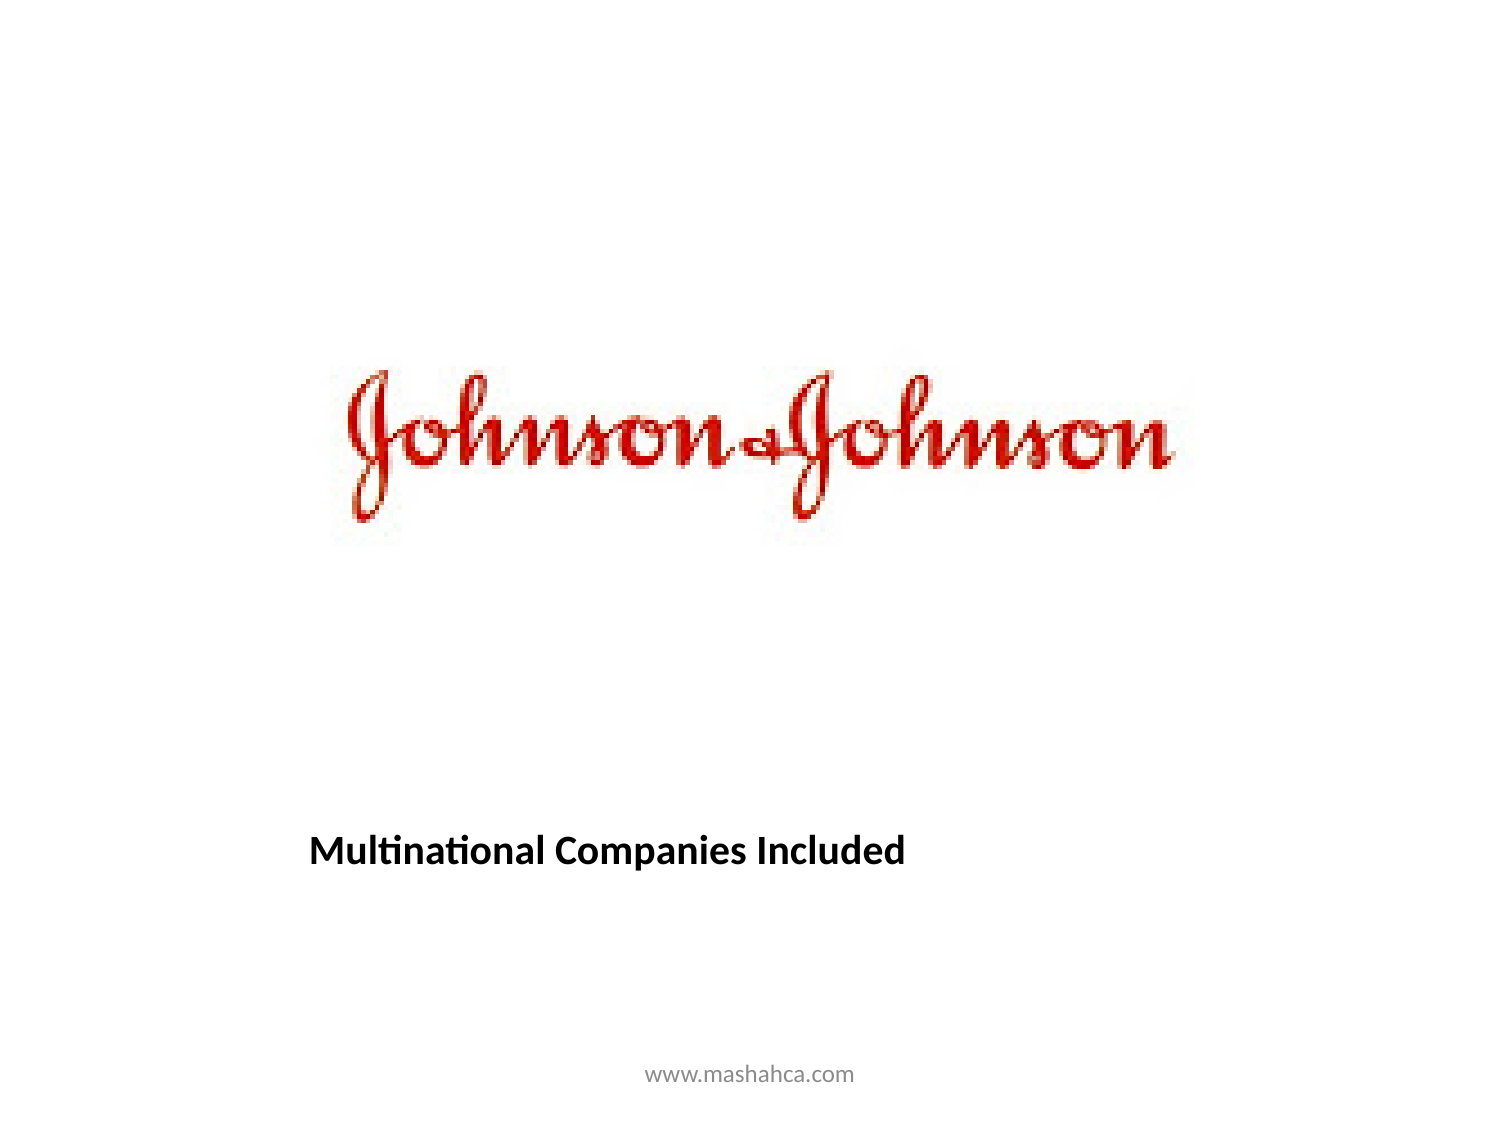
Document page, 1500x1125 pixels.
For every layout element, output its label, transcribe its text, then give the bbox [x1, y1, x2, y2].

title Multinational Companies Included [294, 787, 1194, 881]
picture [293, 100, 1195, 776]
footer www.mashahca.com [512, 1042, 988, 1103]
